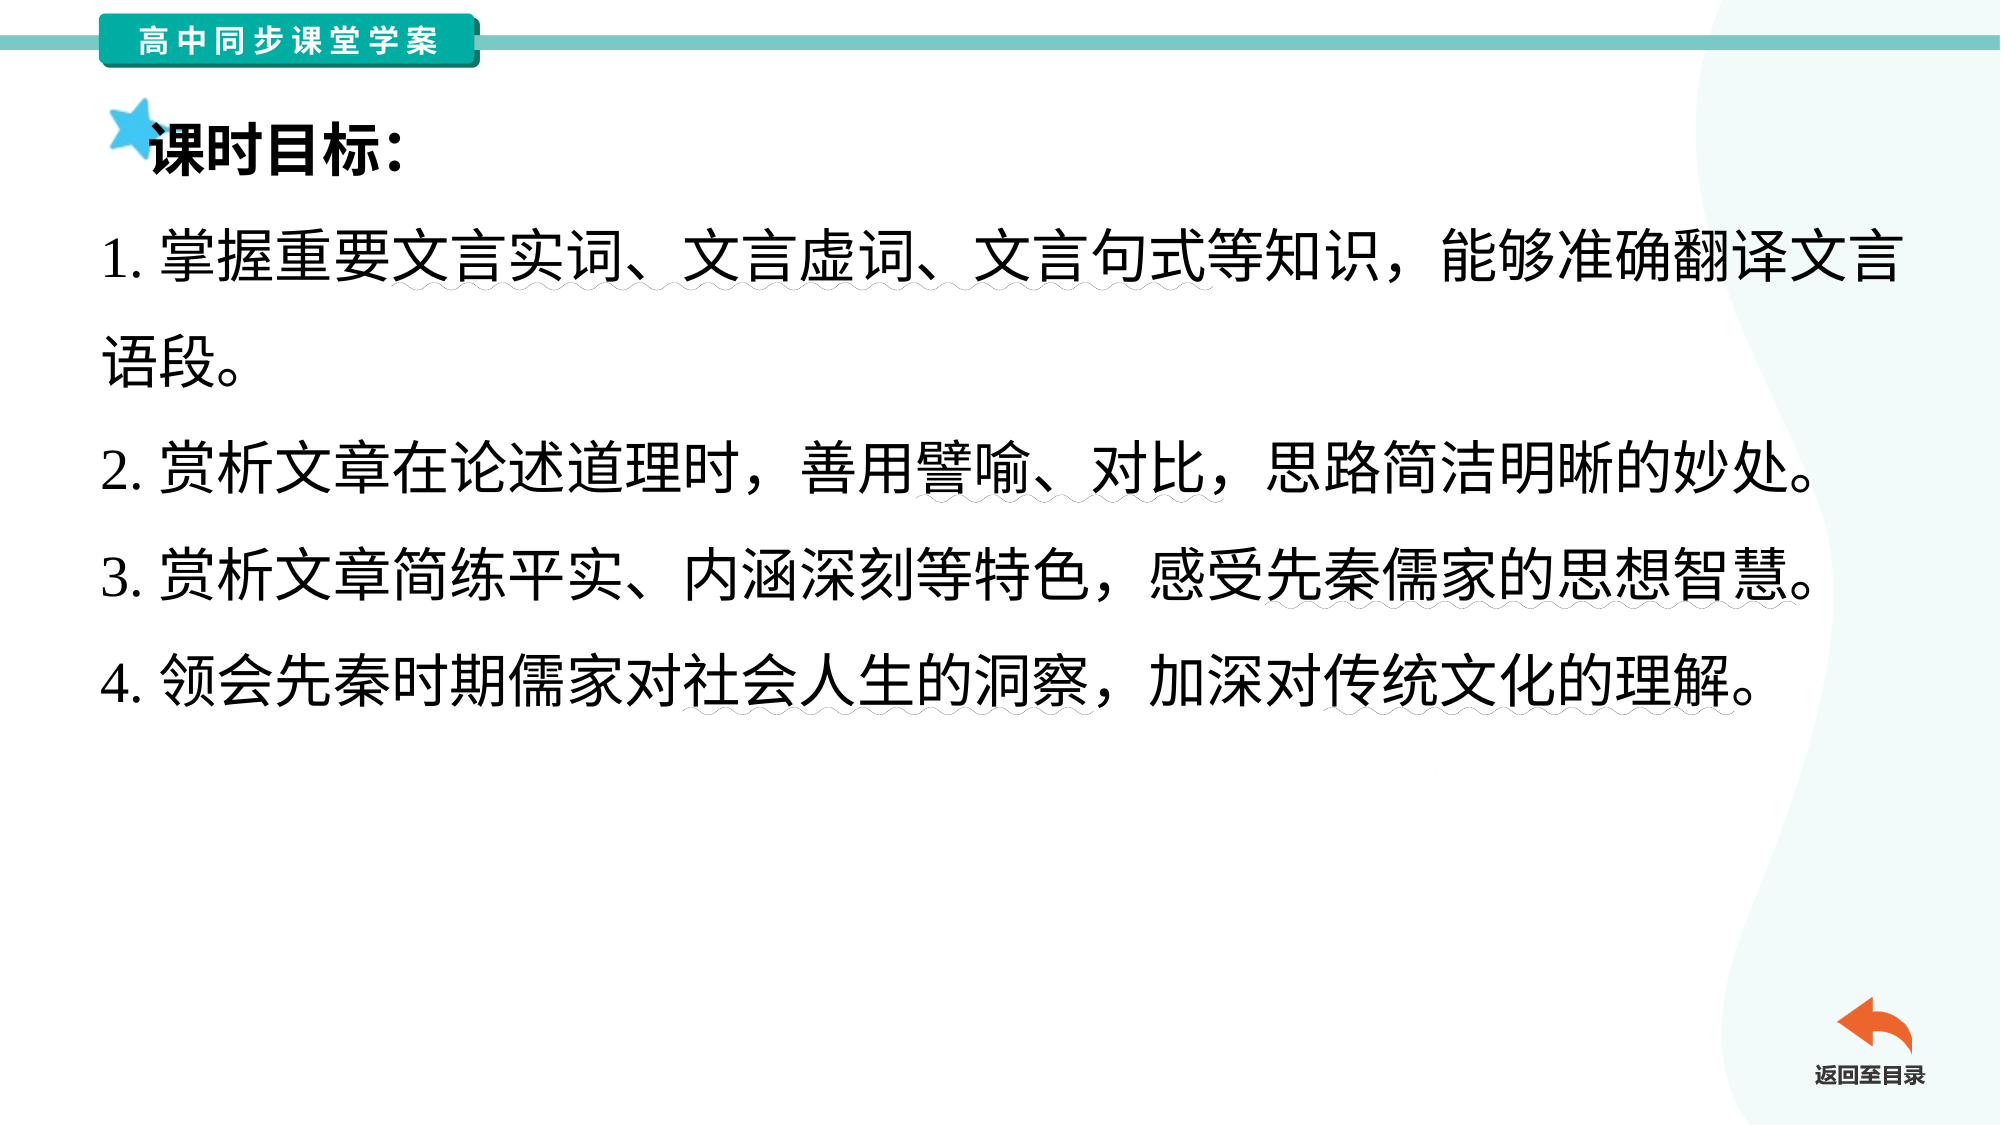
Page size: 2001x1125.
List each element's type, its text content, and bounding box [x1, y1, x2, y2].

text_box 课时目标： 1.掌握重要文言实词、文言虚词、文言句式等知识，能够准确翻译文言 语段。 2.赏析文章在论述道理时，善用譬喻、对比，思路简洁明晰的妙处。 3.赏析文章简练平实、内涵深刻等特色，感受先秦儒家的思想智慧。 4.领会先秦时期儒家对社会人生的洞察，加深对传统文化的理解。 [100, 76, 1899, 715]
picture [0, 0, 2000, 1125]
